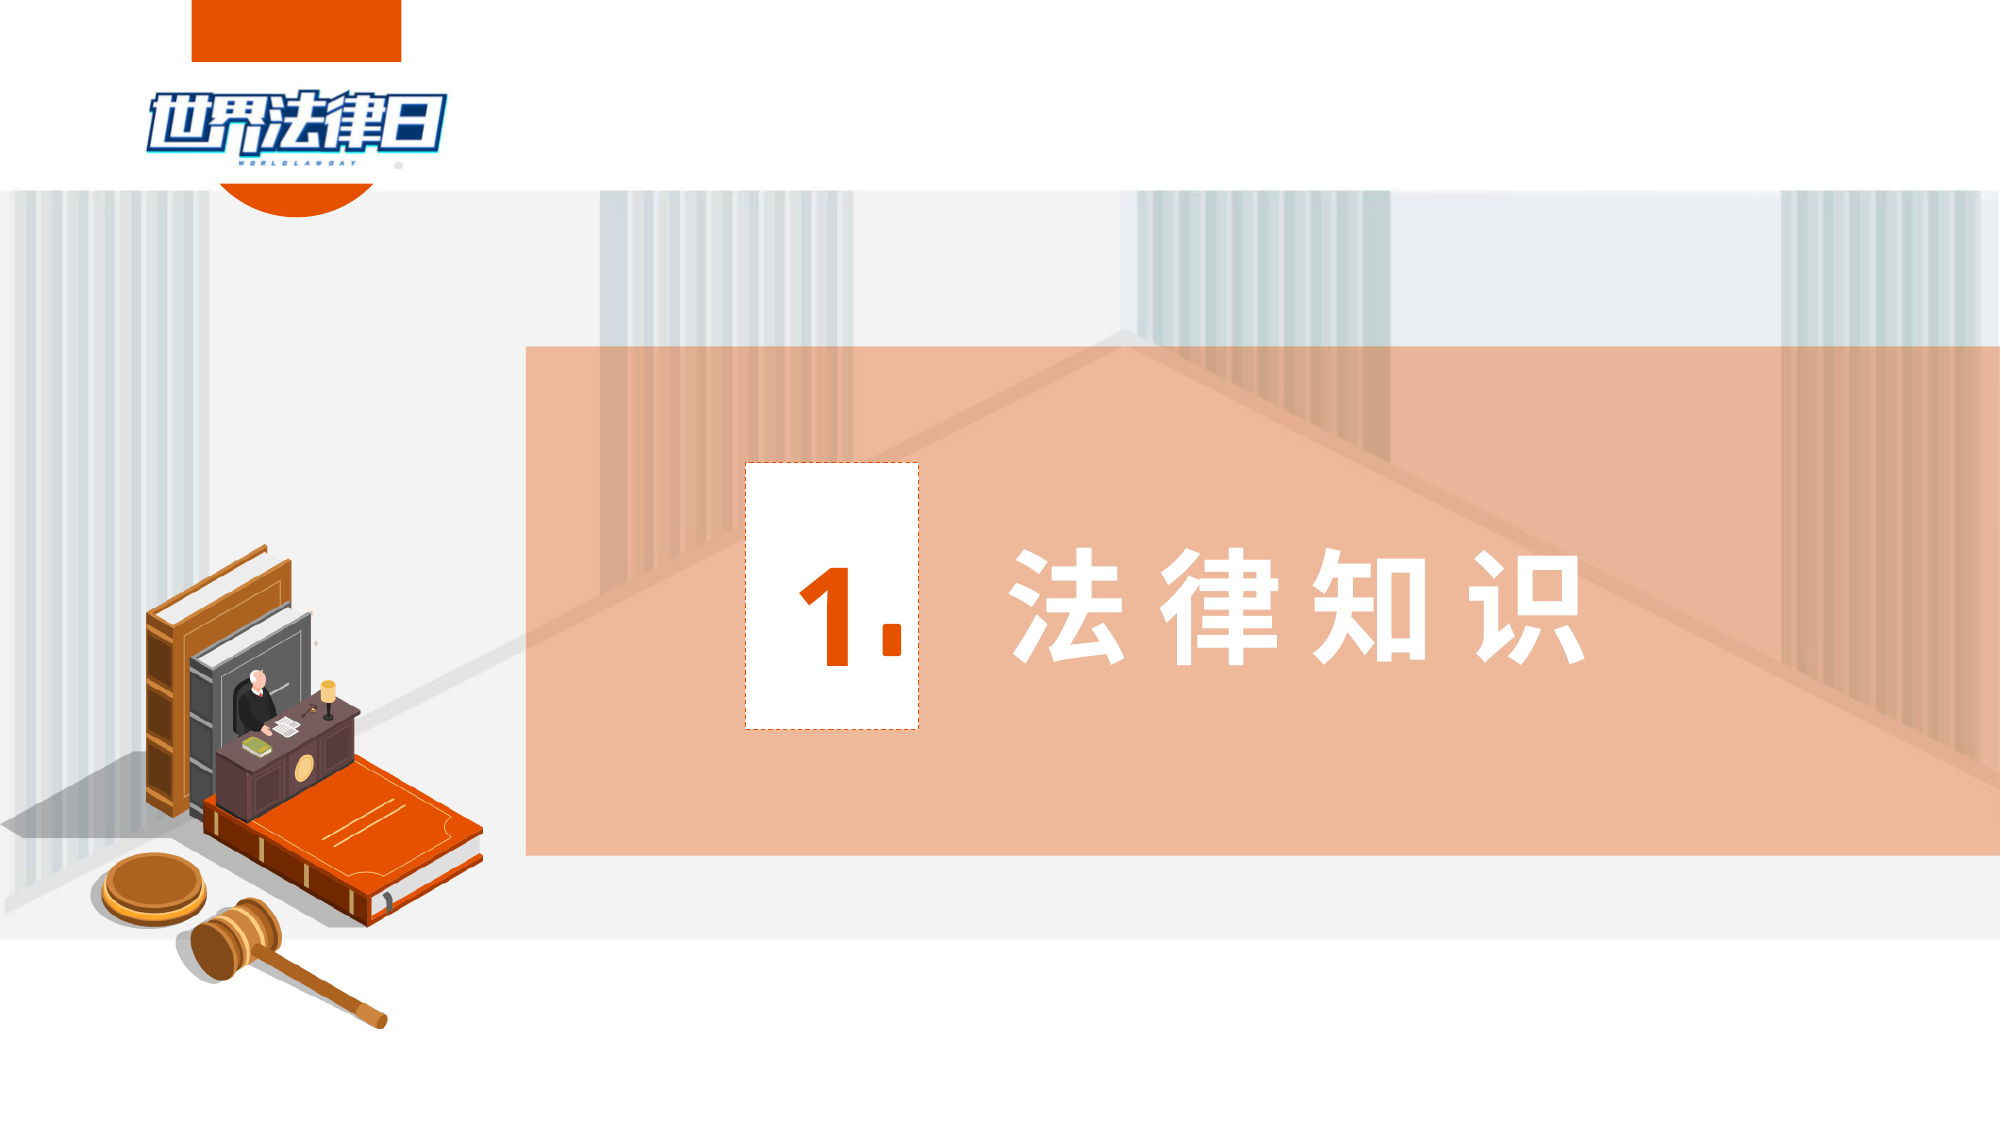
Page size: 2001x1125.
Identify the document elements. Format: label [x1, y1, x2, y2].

text_box [745, 462, 919, 730]
text_box [76, 0, 513, 218]
picture [0, 187, 2000, 1029]
